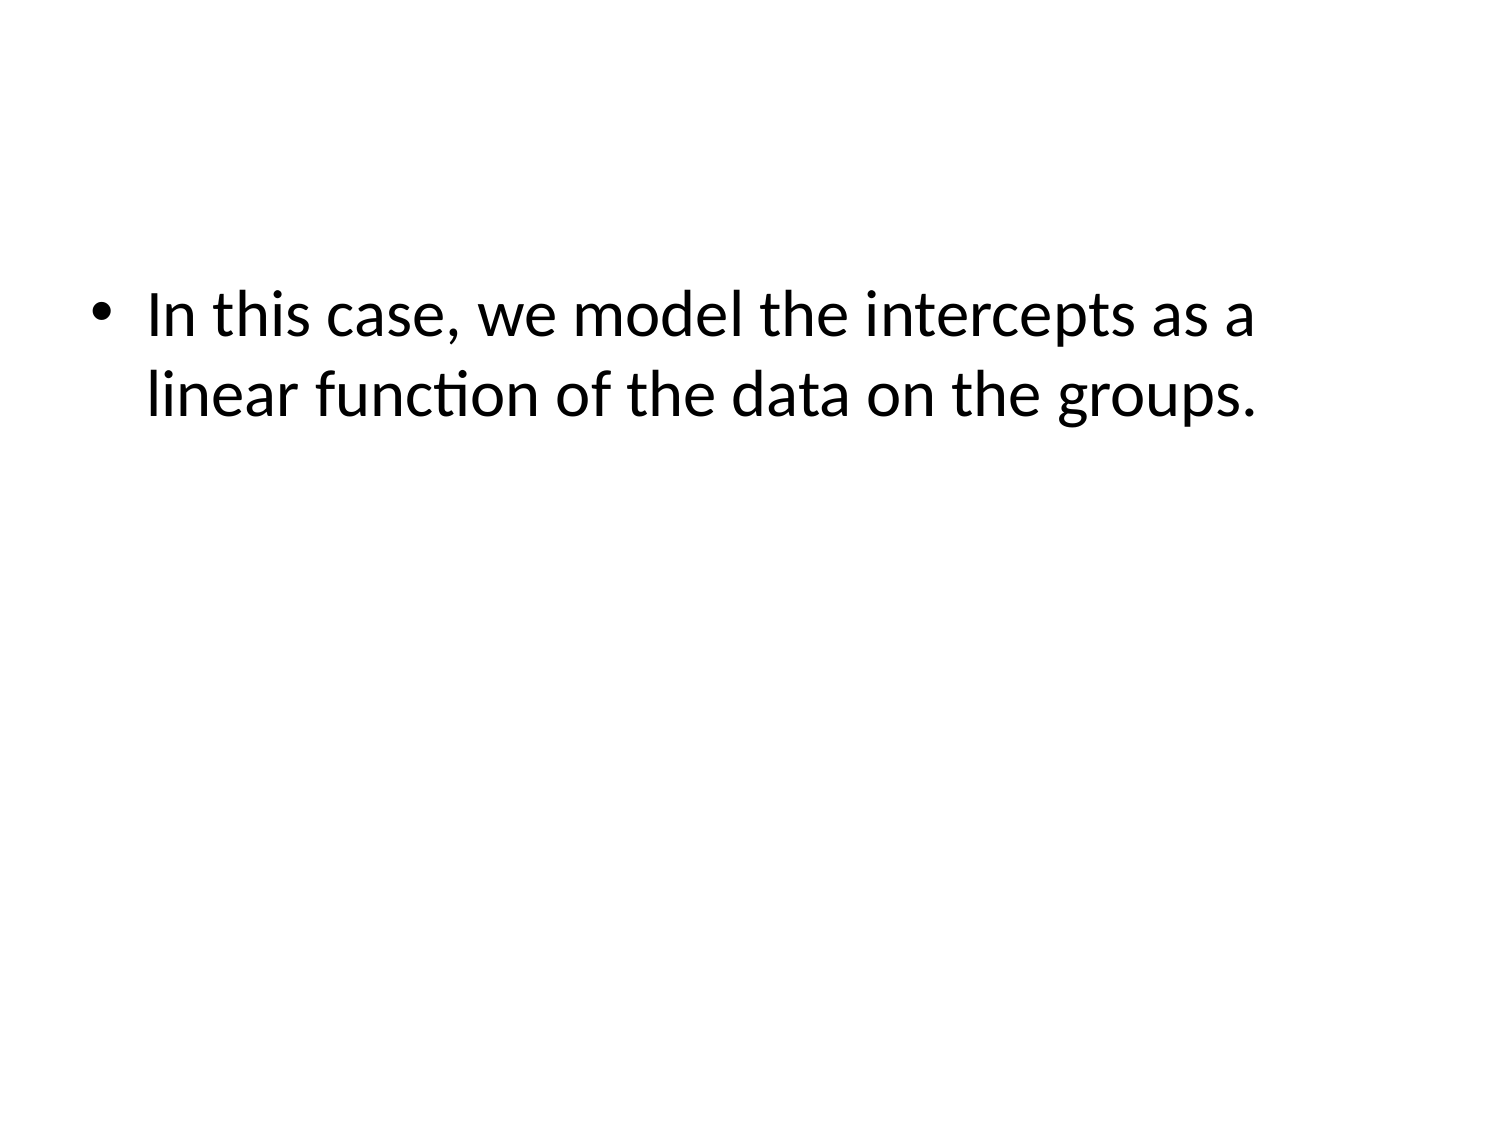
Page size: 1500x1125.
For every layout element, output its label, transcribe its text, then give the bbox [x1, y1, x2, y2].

list In this case, we model the intercepts as a linear function of the data on the groups. [75, 262, 1425, 1005]
